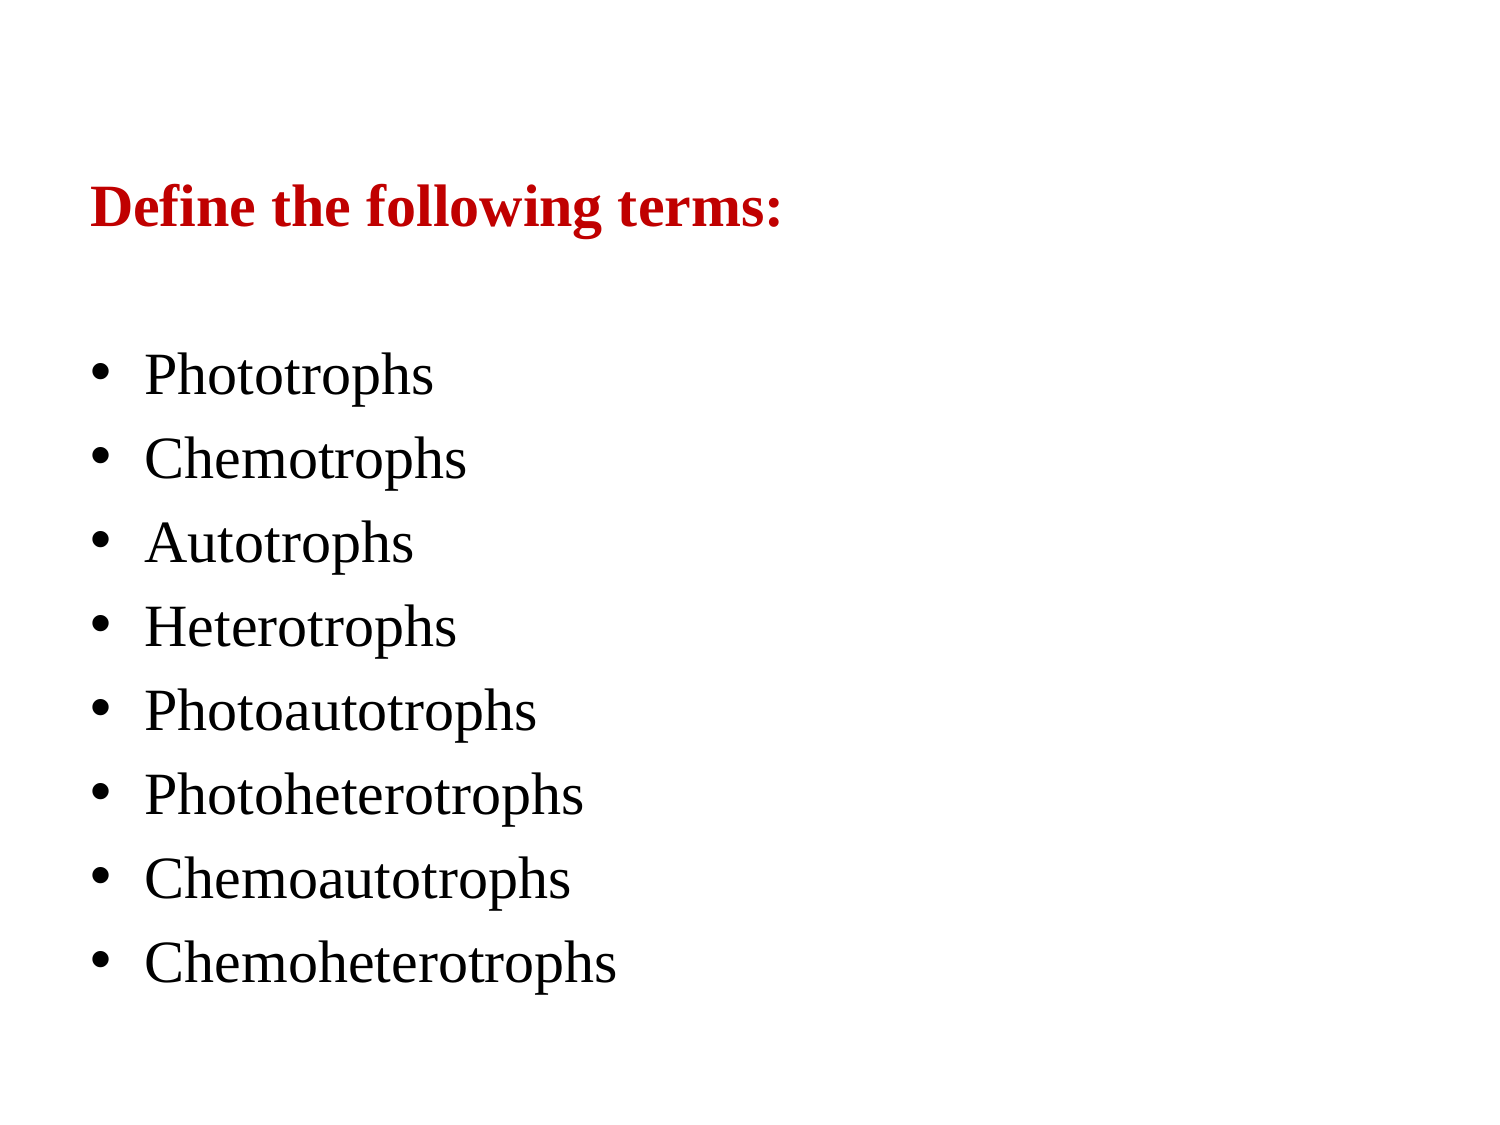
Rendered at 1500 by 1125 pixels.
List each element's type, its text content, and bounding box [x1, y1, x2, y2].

list Define the following terms: Phototrophs Chemotrophs Autotrophs Heterotrophs Photoautotrophs Photoheterotrophs Chemoautotrophs Chemoheterotrophs [75, 75, 1425, 1005]
